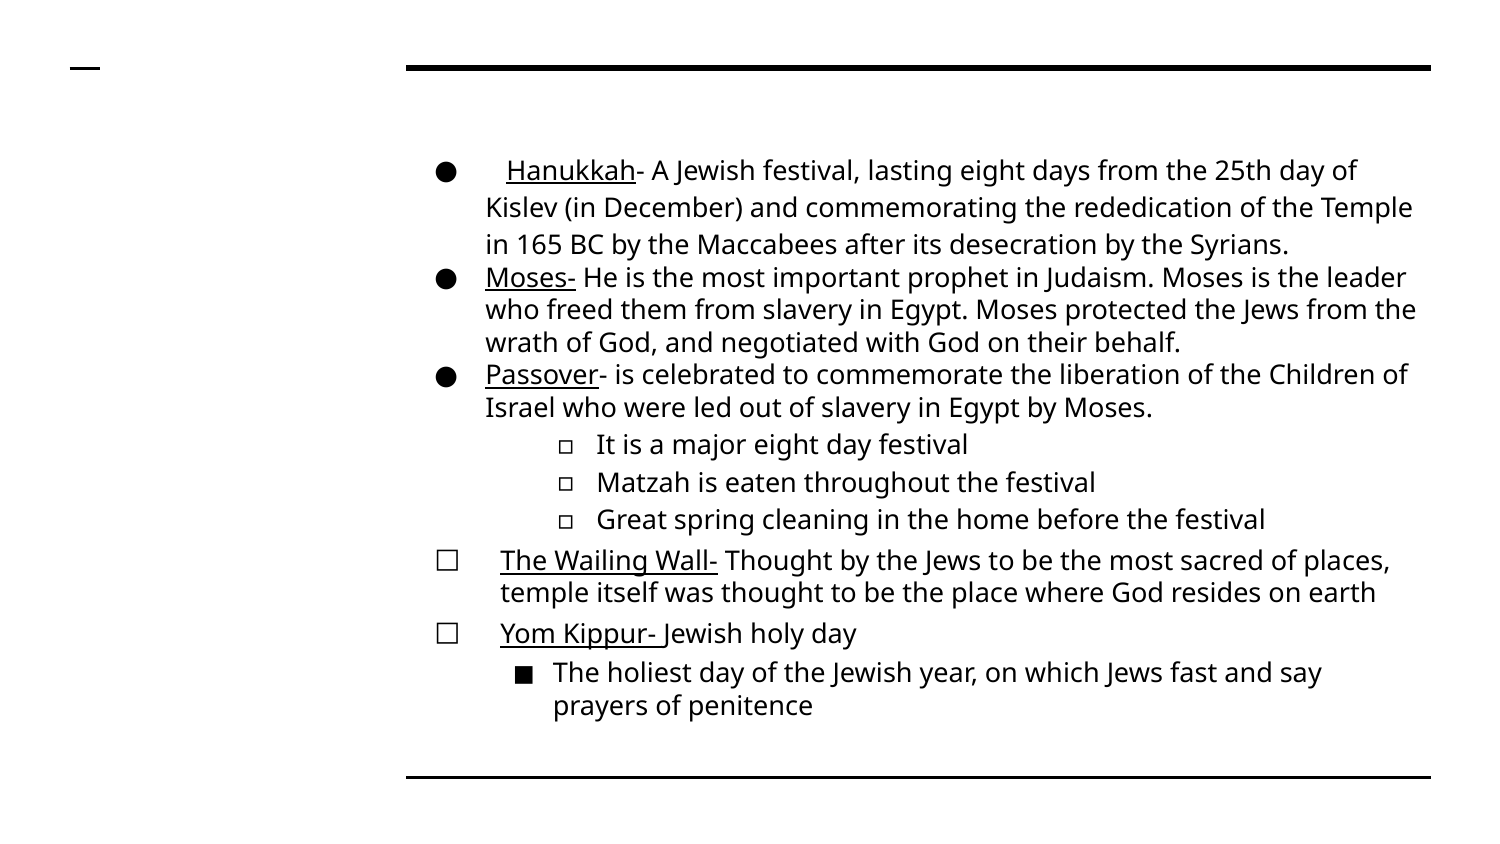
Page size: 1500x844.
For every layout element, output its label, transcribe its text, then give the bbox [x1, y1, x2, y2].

list Hanukkah- A Jewish festival, lasting eight days from the 25th day of Kislev (in December) and commemorating the rededication of the Temple in 165 BC by the Maccabees after its desecration by the Syrians. Moses- He is the most important prophet in Judaism. Moses is the leader who freed them from slavery in Egypt. Moses protected the Jews from the wrath of God, and negotiated with God on their behalf. Passover- is celebrated to commemorate the liberation of the Children of Israel who were led out of slavery in Egypt by Moses. It is a major eight day festival Matzah is eaten throughout the festival Great spring cleaning in the home before the festival The Wailing Wall- Thought by the Jews to be the most sacred of places, temple itself was thought to be the place where God resides on earth Yom Kippur- Jewish holy day The holiest day of the Jewish year, on which Jews fast and say prayers of penitence [395, 88, 1433, 755]
